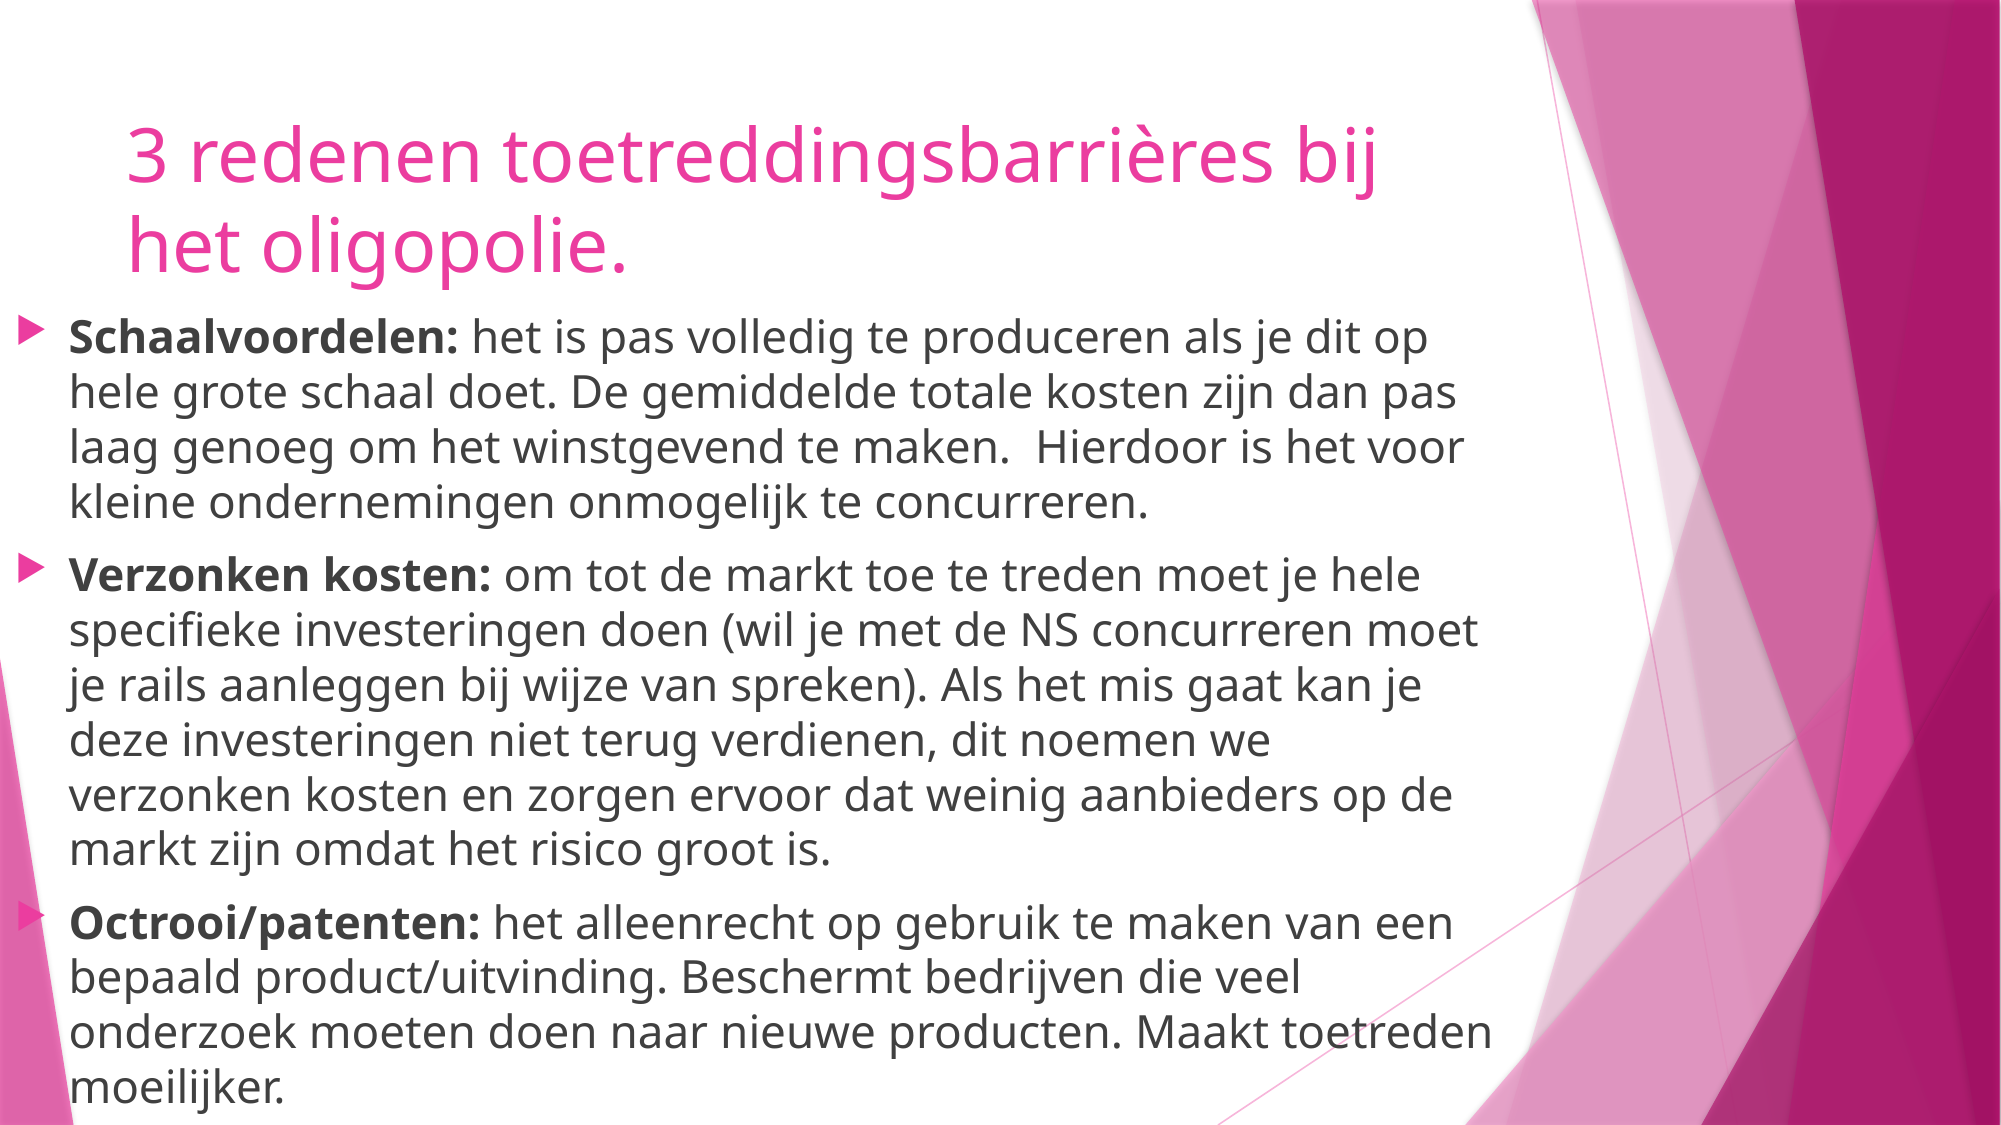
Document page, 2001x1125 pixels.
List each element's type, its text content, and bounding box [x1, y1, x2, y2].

list Schaalvoordelen: het is pas volledig te produceren als je dit op hele grote schaal doet. De gemiddelde totale kosten zijn dan pas laag genoeg om het winstgevend te maken. Hierdoor is het voor kleine ondernemingen onmogelijk te concurreren. Verzonken kosten: om tot de markt toe te treden moet je hele specifieke investeringen doen (wil je met de NS concurreren moet je rails aanleggen bij wijze van spreken). Als het mis gaat kan je deze investeringen niet terug verdienen, dit noemen we verzonken kosten en zorgen ervoor dat weinig aanbieders op de markt zijn omdat het risico groot is. Octrooi/patenten: het alleenrecht op gebruik te maken van een bepaald product/uitvinding. Beschermt bedrijven die veel onderzoek moeten doen naar nieuwe producten. Maakt toetreden moeilijker. [0, 299, 1522, 1125]
title 3 redenen toetreddingsbarrières bij het oligopolie. [111, 99, 1522, 299]
